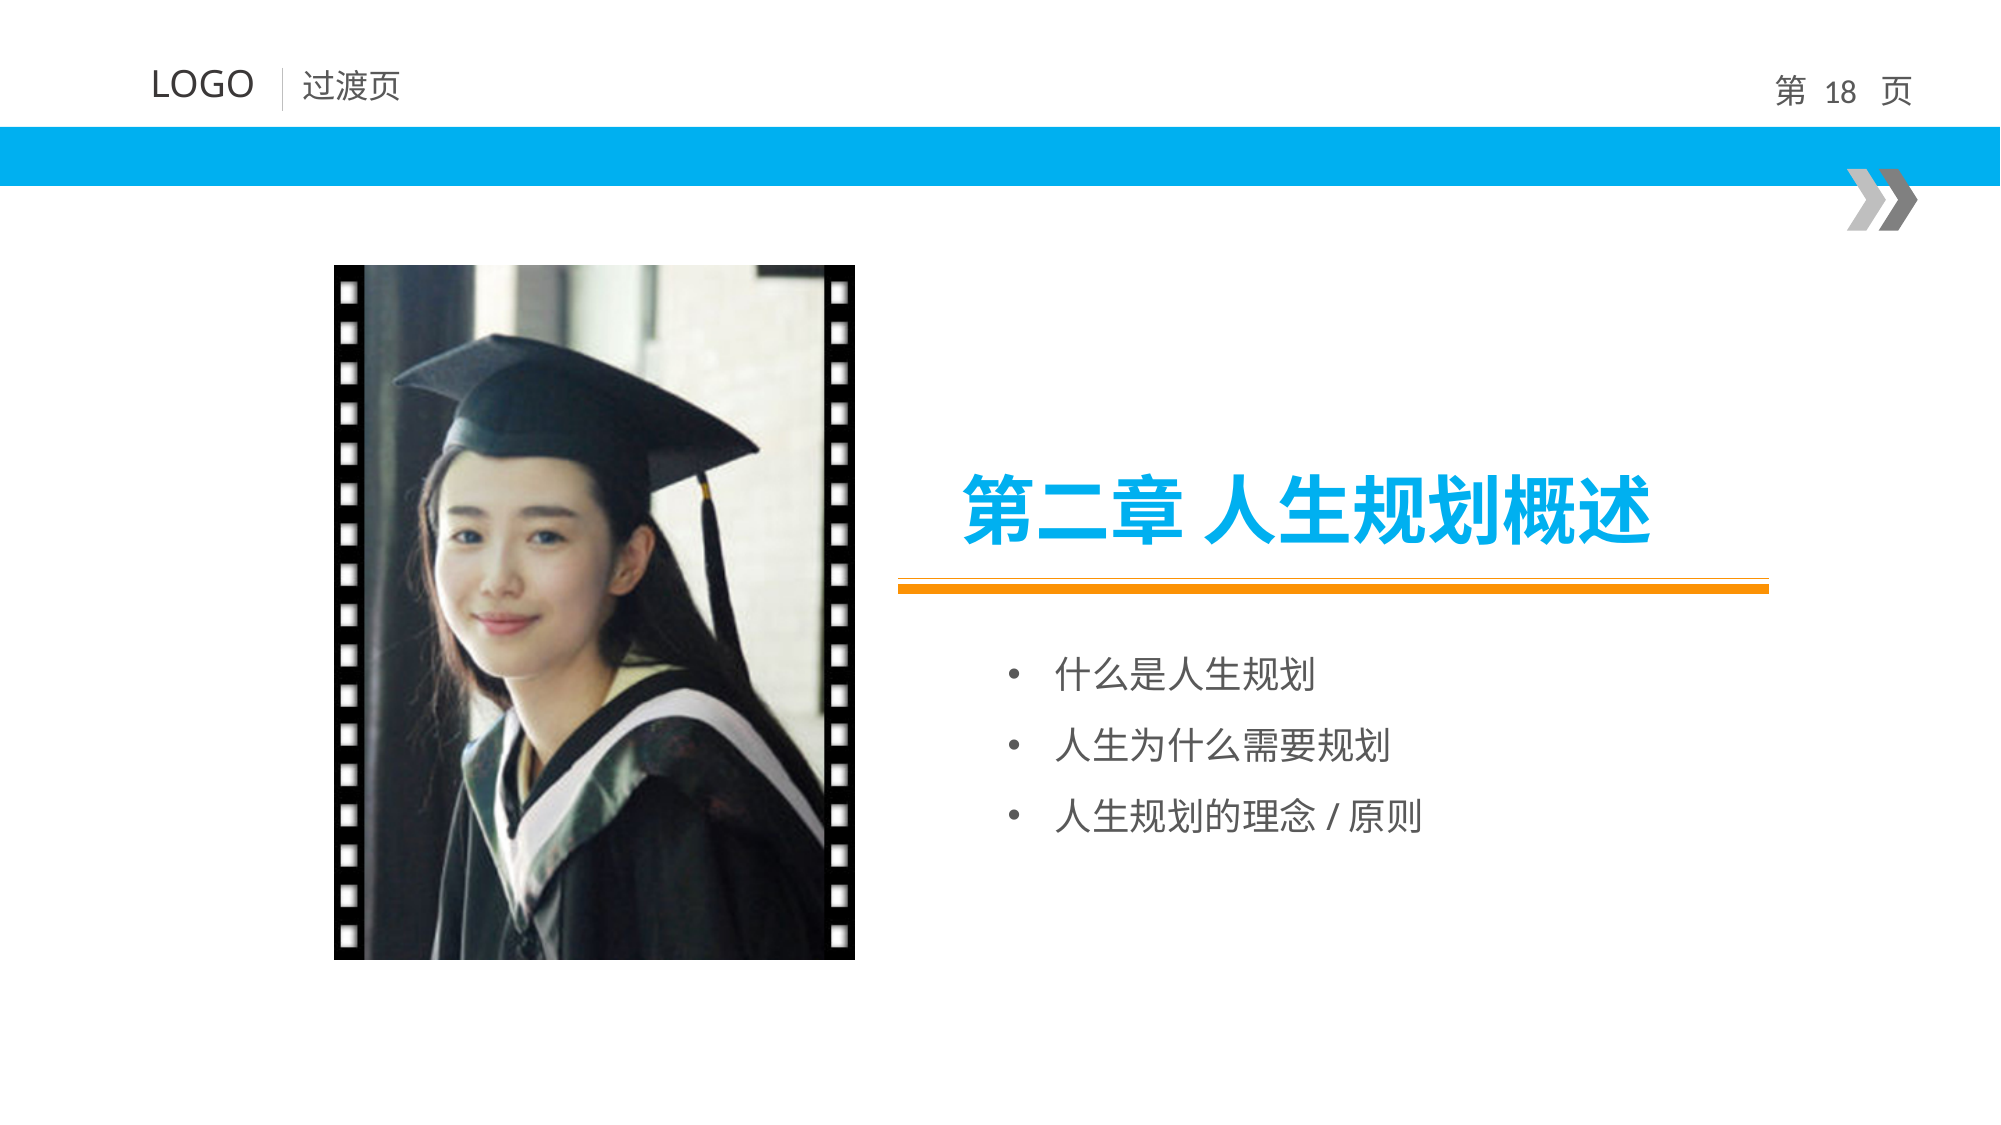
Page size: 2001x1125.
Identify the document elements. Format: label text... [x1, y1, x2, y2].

text_box 什么是人生规划 [992, 643, 1643, 704]
picture [334, 265, 855, 960]
text_box 人生规划的理念/原则 [992, 785, 1643, 845]
text_box 人生为什么需要规划 [992, 714, 1643, 774]
text_box 第二章 人生规划概述 [945, 456, 1757, 561]
